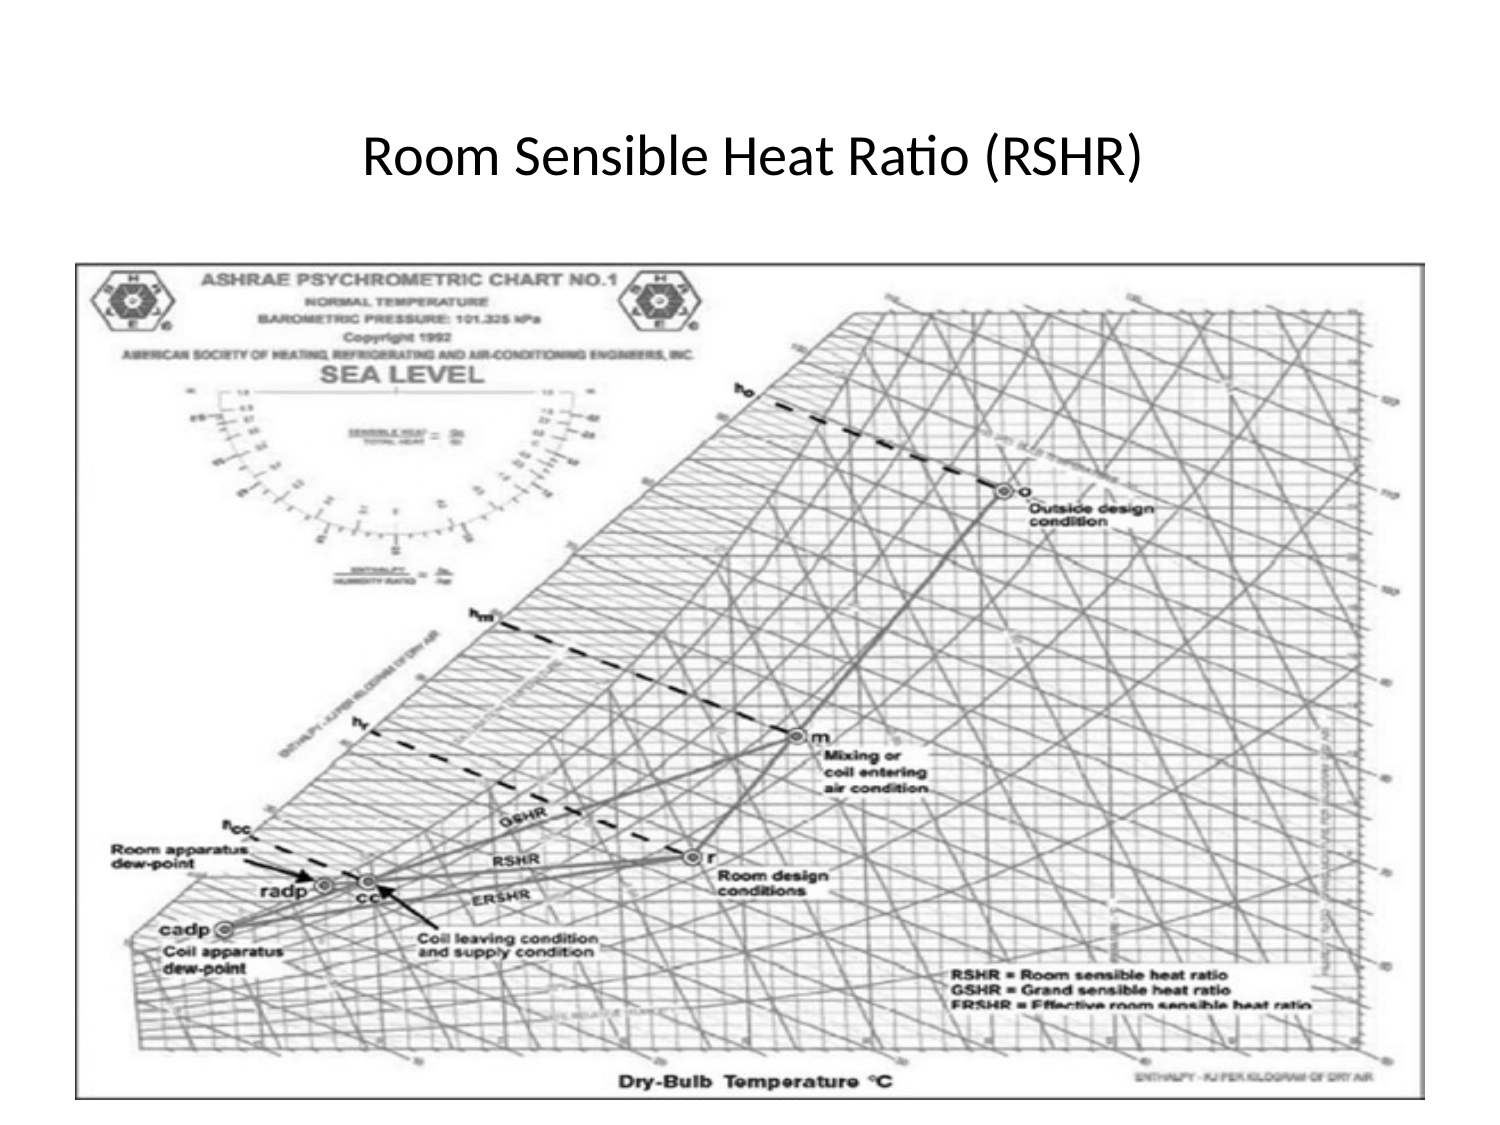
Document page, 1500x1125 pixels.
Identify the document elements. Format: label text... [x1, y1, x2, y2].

title Room Sensible Heat Ratio (RSHR) [75, 45, 1425, 233]
picture [74, 262, 1426, 1101]
